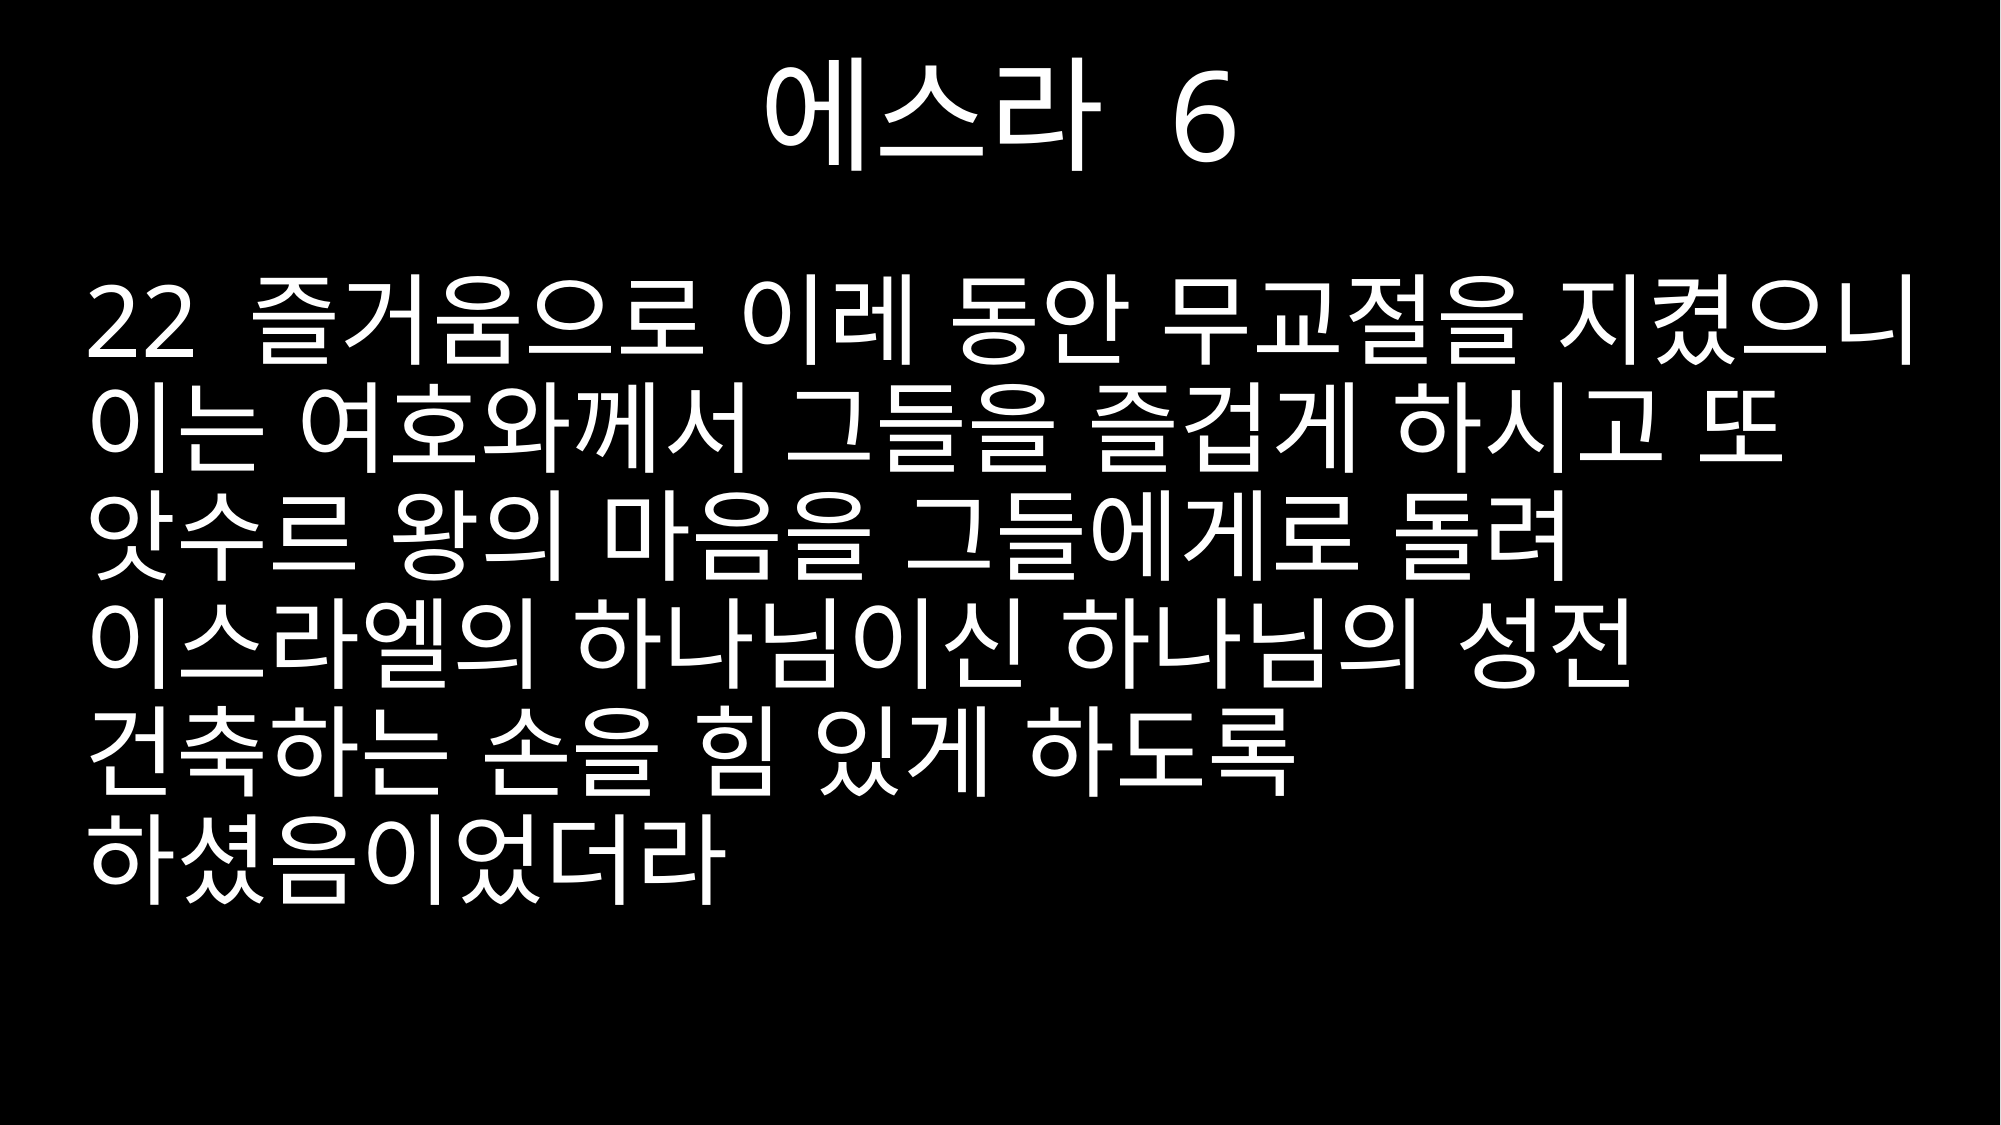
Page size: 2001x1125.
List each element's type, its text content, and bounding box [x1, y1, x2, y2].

picture [0, 0, 2001, 1125]
footer 에스라 6 [0, 32, 2000, 192]
list 22 즐거움으로 이레 동안 무교절을 지켰으니 이는 여호와께서 그들을 즐겁게 하시고 또 앗수르 왕의 마음을 그들에게로 돌려 이스라엘의 하나님이신 하나님의 성전 건축하는 손을 힘 있게 하도록 하셨음이었더라 [69, 263, 1953, 423]
